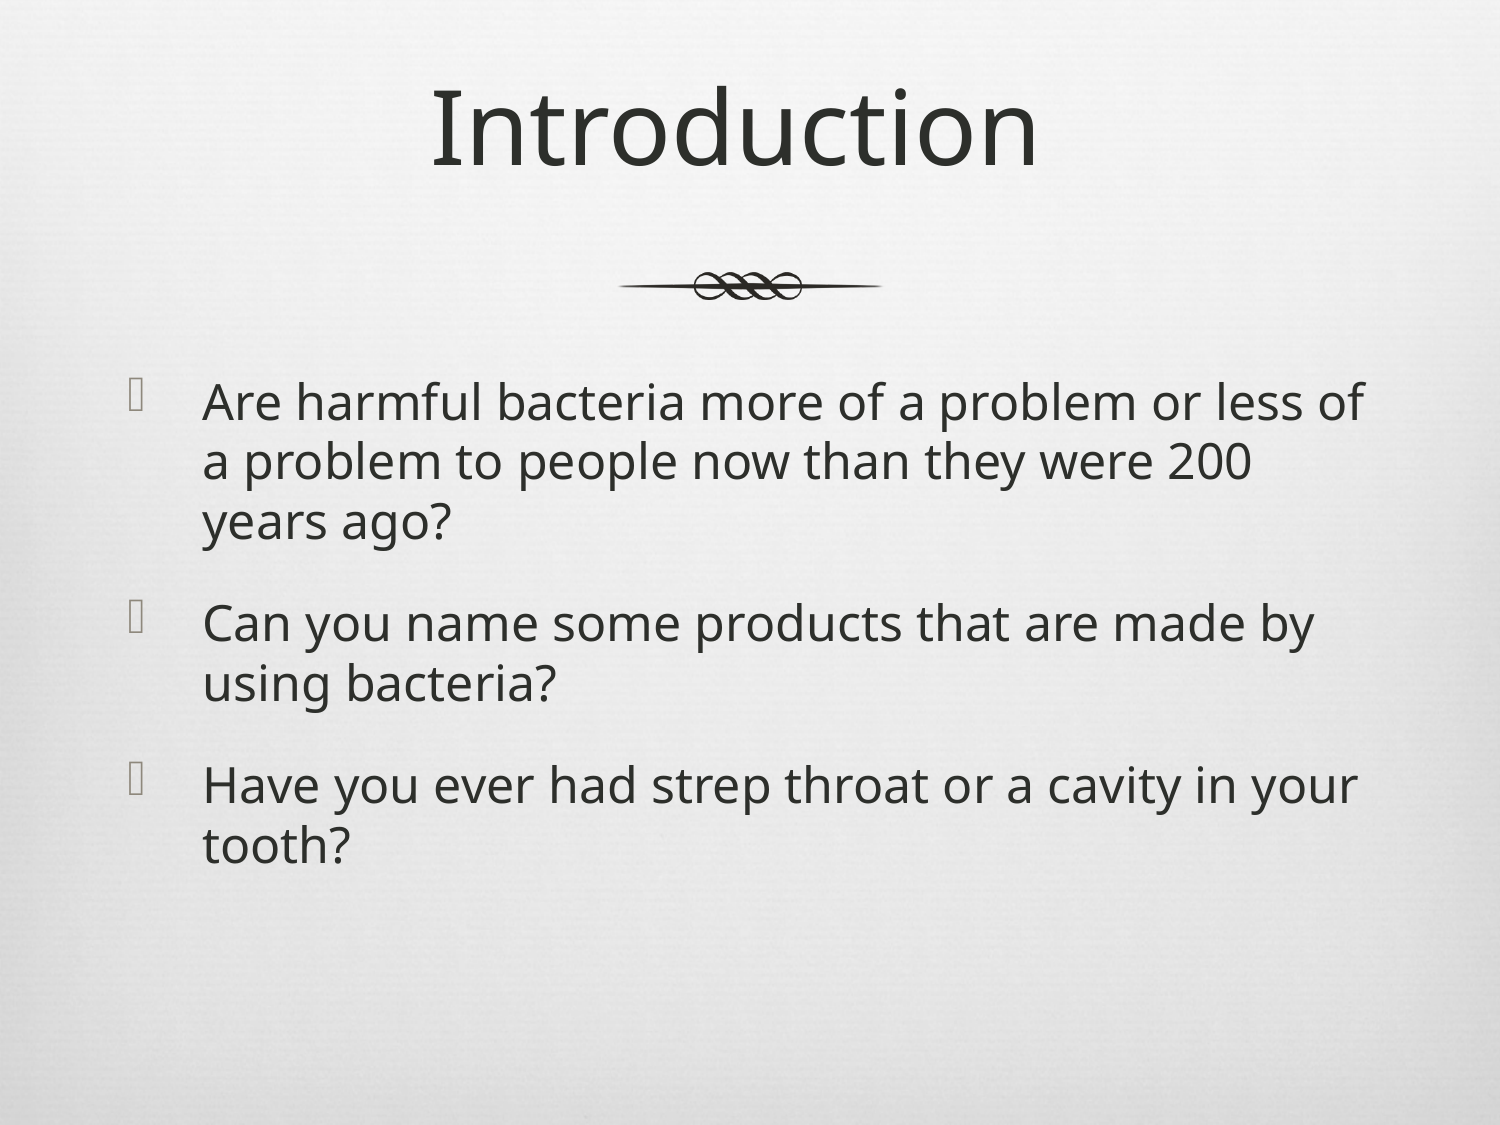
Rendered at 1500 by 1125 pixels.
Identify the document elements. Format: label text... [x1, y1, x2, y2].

list Are harmful bacteria more of a problem or less of a problem to people now than they were 200 years ago? Can you name some products that are made by using bacteria? Have you ever had strep throat or a cavity in your tooth? [112, 362, 1388, 963]
picture [615, 272, 885, 300]
title Introduction [112, 11, 1388, 236]
